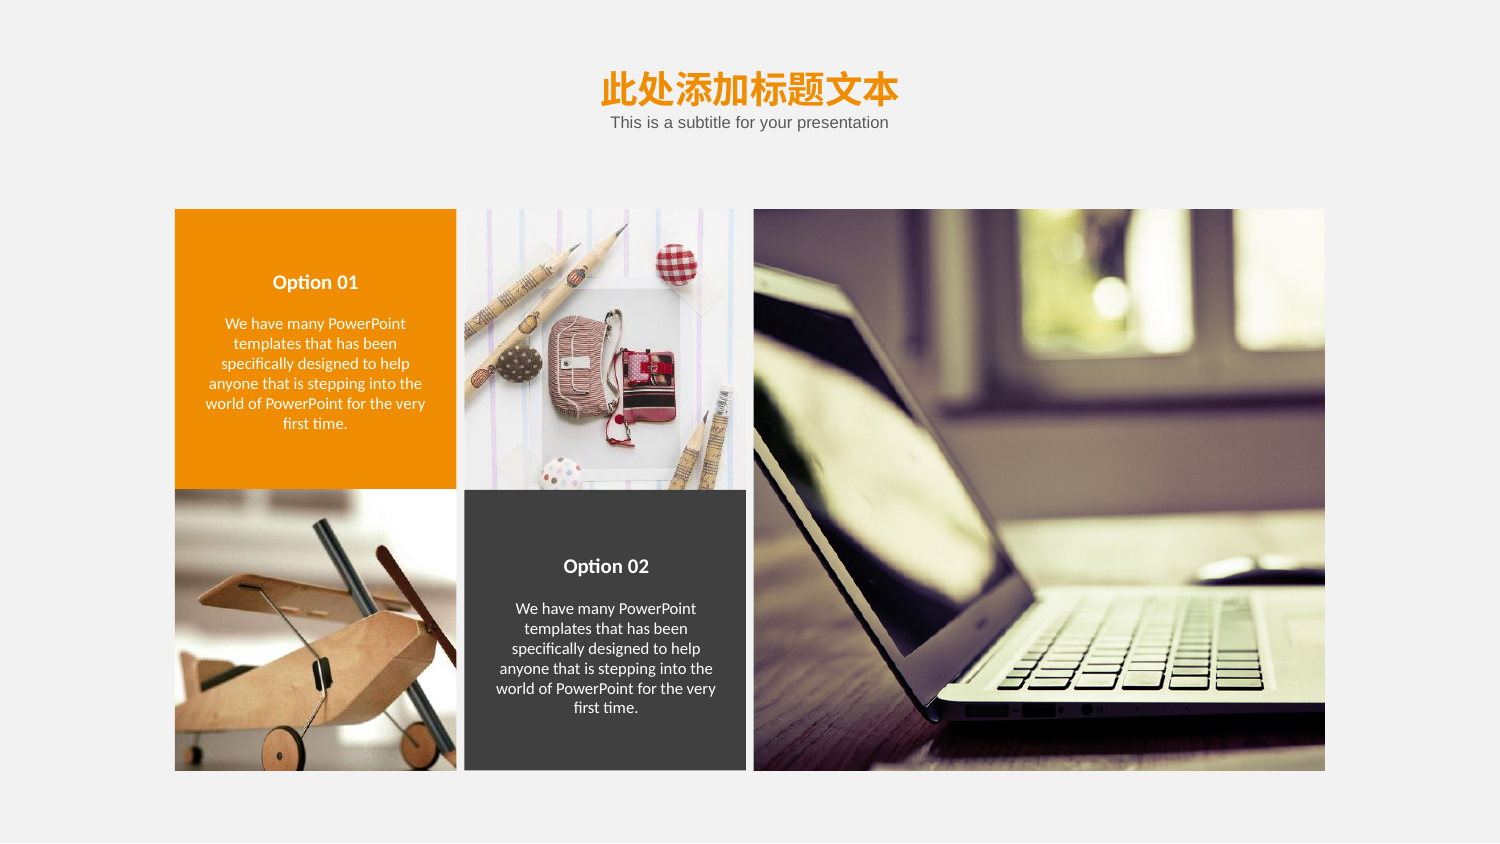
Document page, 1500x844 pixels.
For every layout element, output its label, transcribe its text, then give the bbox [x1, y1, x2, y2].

text_box [174, 489, 457, 771]
text_box [464, 209, 746, 489]
text_box [174, 209, 457, 489]
text_box Option 02 We have many PowerPoint templates that has been specifically designed to help anyone that is stepping into the world of PowerPoint for the very first time. [493, 552, 719, 718]
text_box 此处添加标题文本 [567, 58, 933, 119]
text_box [464, 489, 746, 771]
text_box This is a subtitle for your presentation [602, 112, 898, 133]
text_box Option 01 We have many PowerPoint templates that has been specifically designed to help anyone that is stepping into the world of PowerPoint for the very first time. [203, 268, 428, 433]
text_box [753, 209, 1326, 771]
